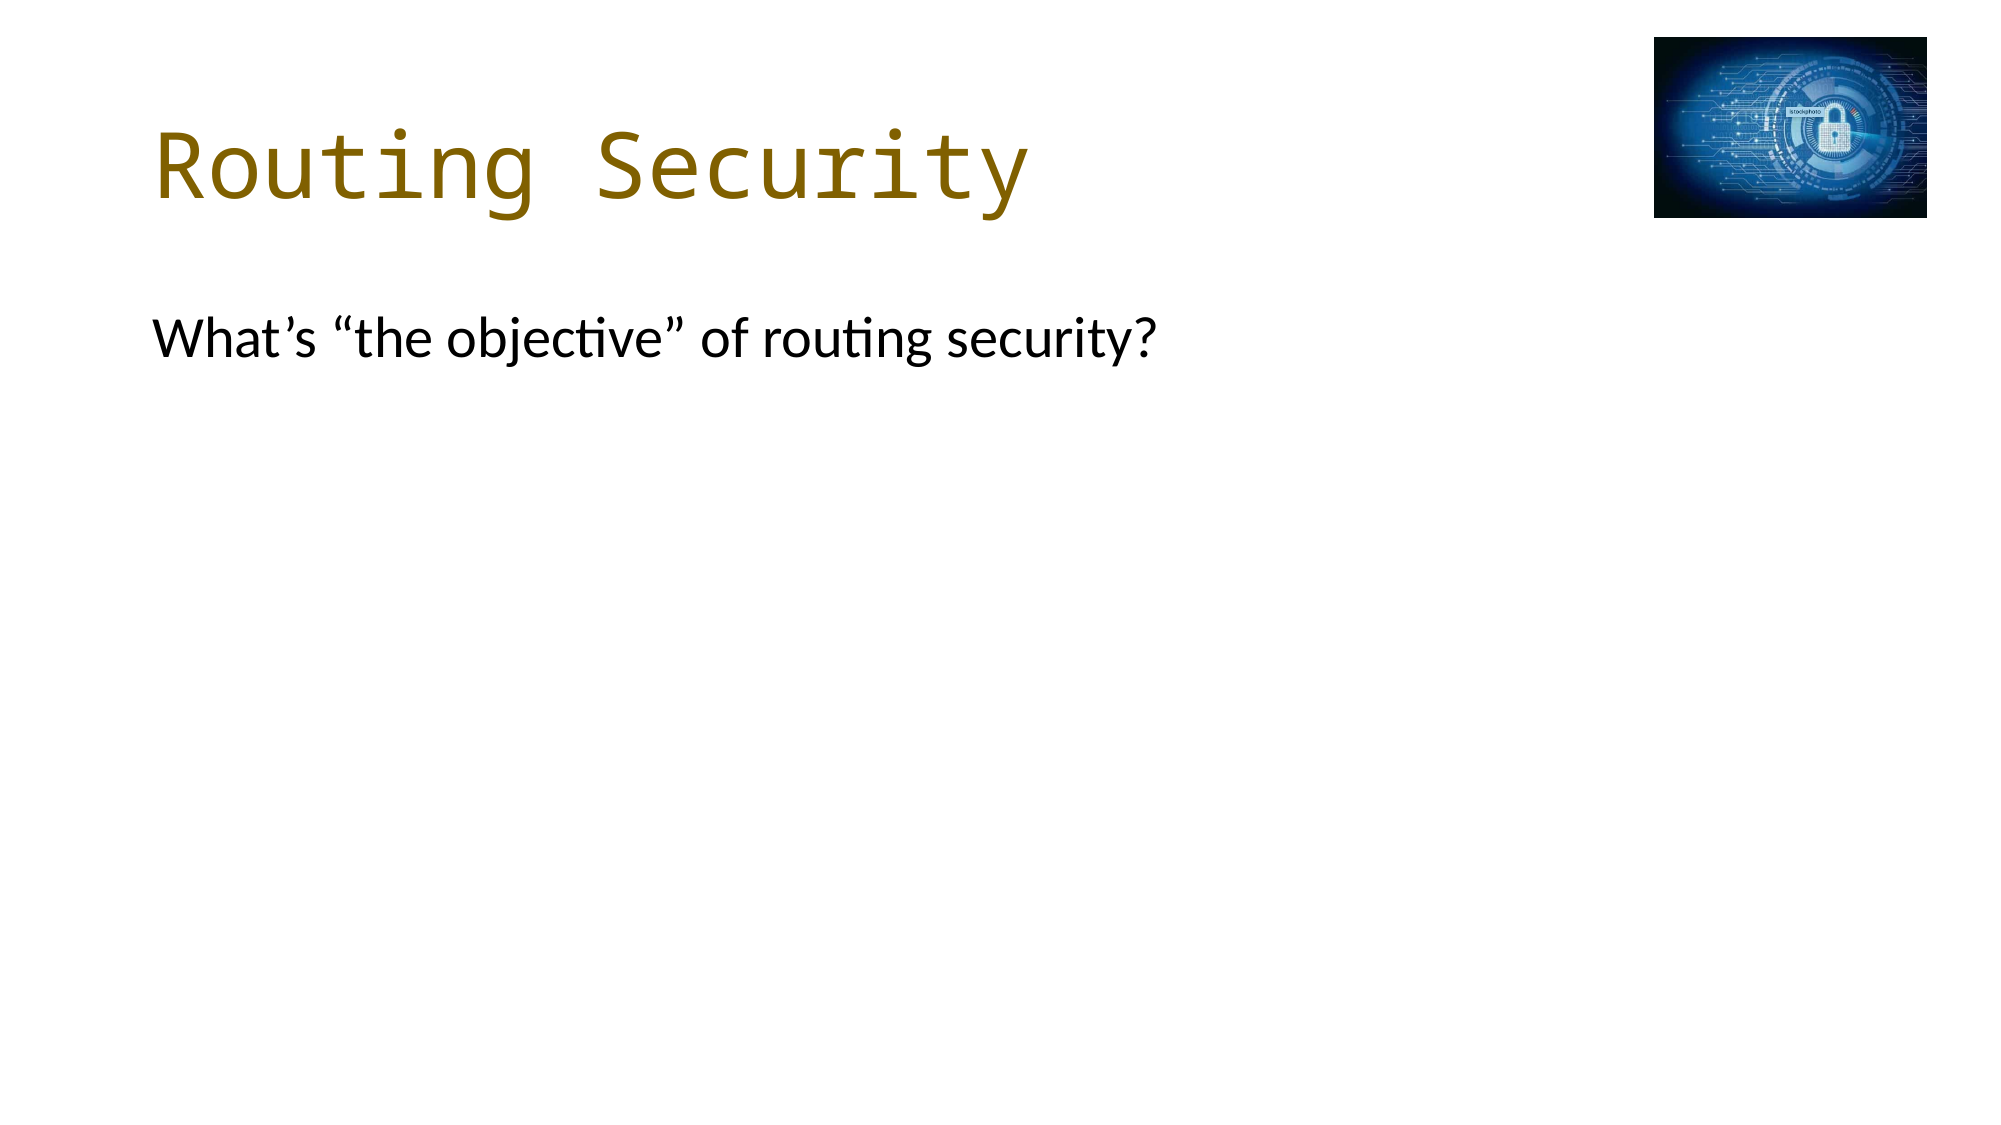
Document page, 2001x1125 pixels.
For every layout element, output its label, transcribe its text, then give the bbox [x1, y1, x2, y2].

title Routing Security [137, 59, 1863, 278]
list What’s “the objective” of routing security? [137, 299, 1863, 1014]
picture [1654, 37, 1927, 218]
